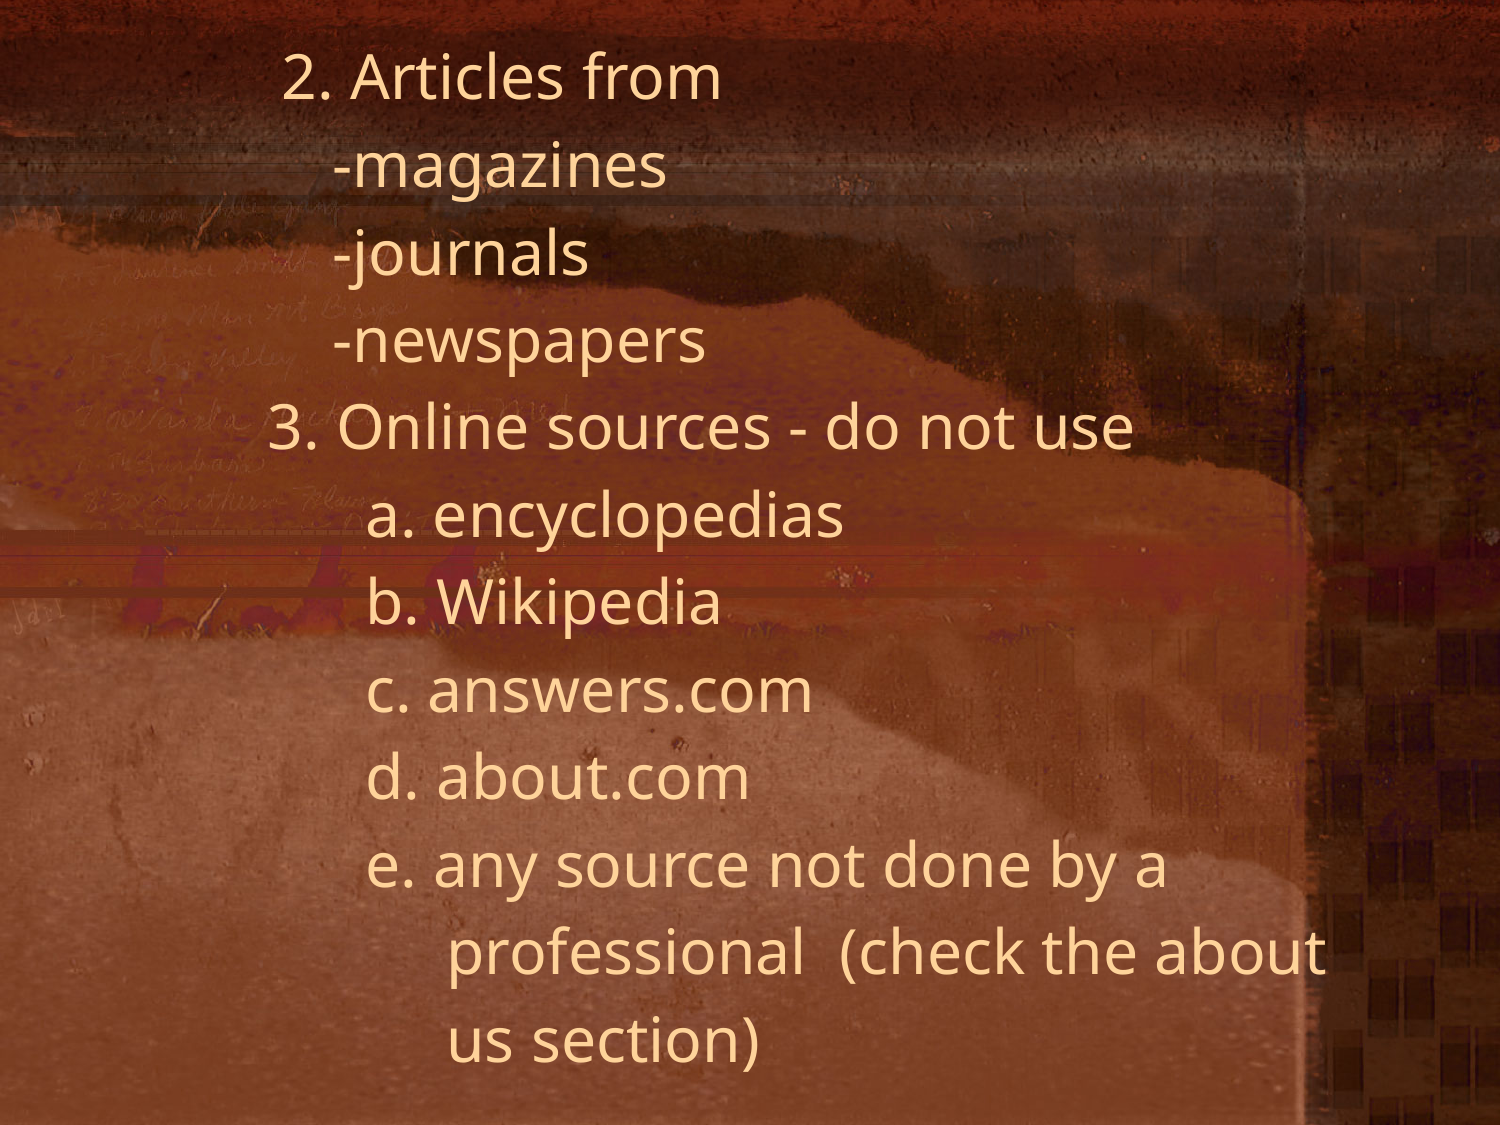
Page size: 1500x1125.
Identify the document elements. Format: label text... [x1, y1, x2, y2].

list 2. Articles from -magazines -journals -newspapers 3. Online sources - do not use a. encyclopedias b. Wikipedia c. answers.com d. about.com e. any source not done by a professional (check the about us section) [24, 24, 1463, 1101]
picture [0, 0, 1500, 1125]
